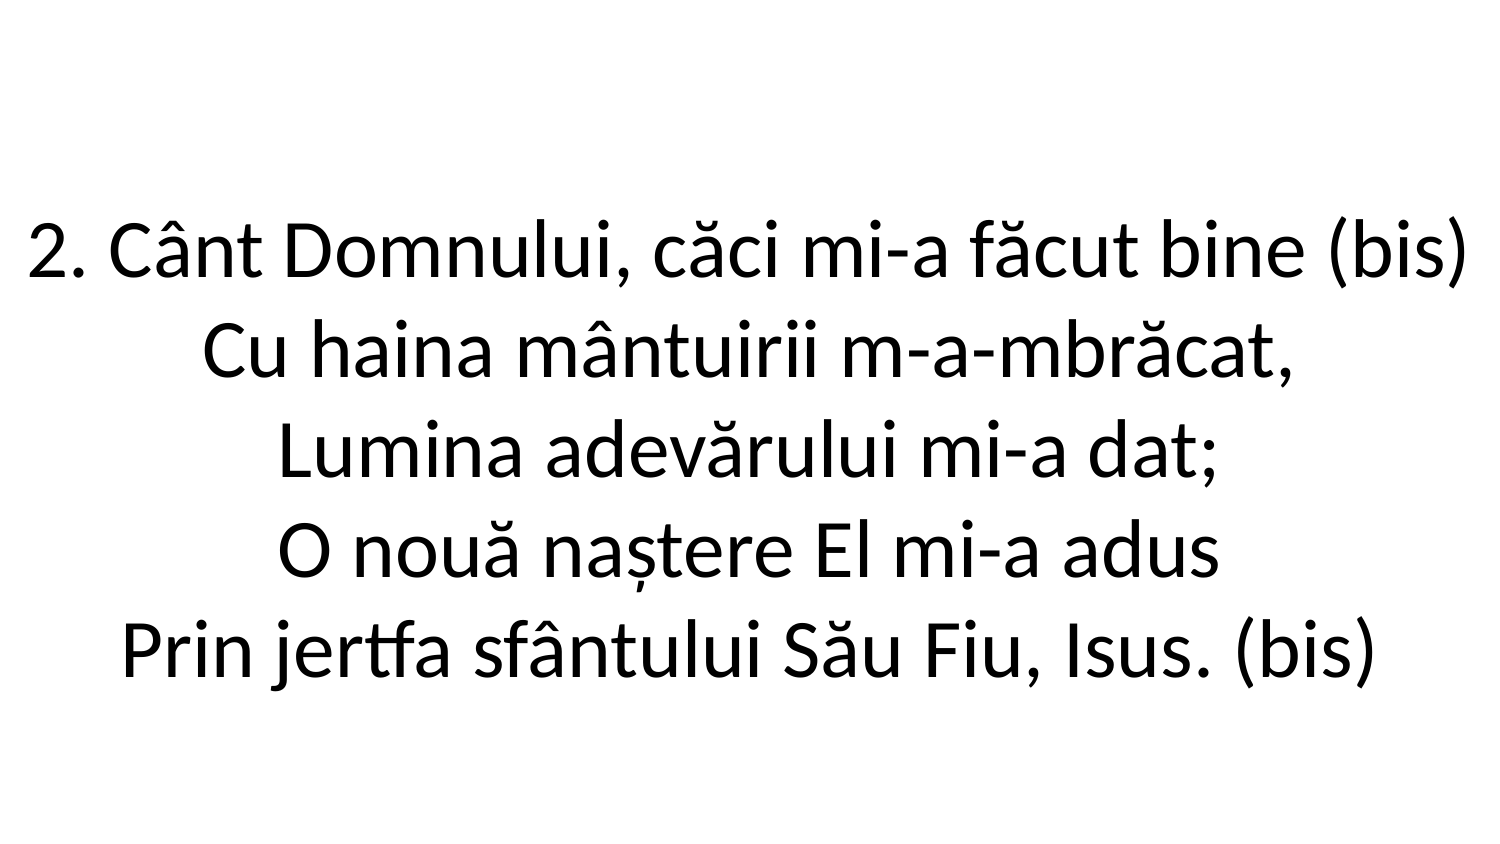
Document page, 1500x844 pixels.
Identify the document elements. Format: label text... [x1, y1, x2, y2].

text_box 2. Cânt Domnului, căci mi-a făcut bine (bis) Cu haina mântuirii m-a-mbrăcat, Lumina adevărului mi-a dat; O nouă naștere El mi-a adus Prin jertfa sfântului Său Fiu, Isus. (bis) [12, 142, 1488, 702]
